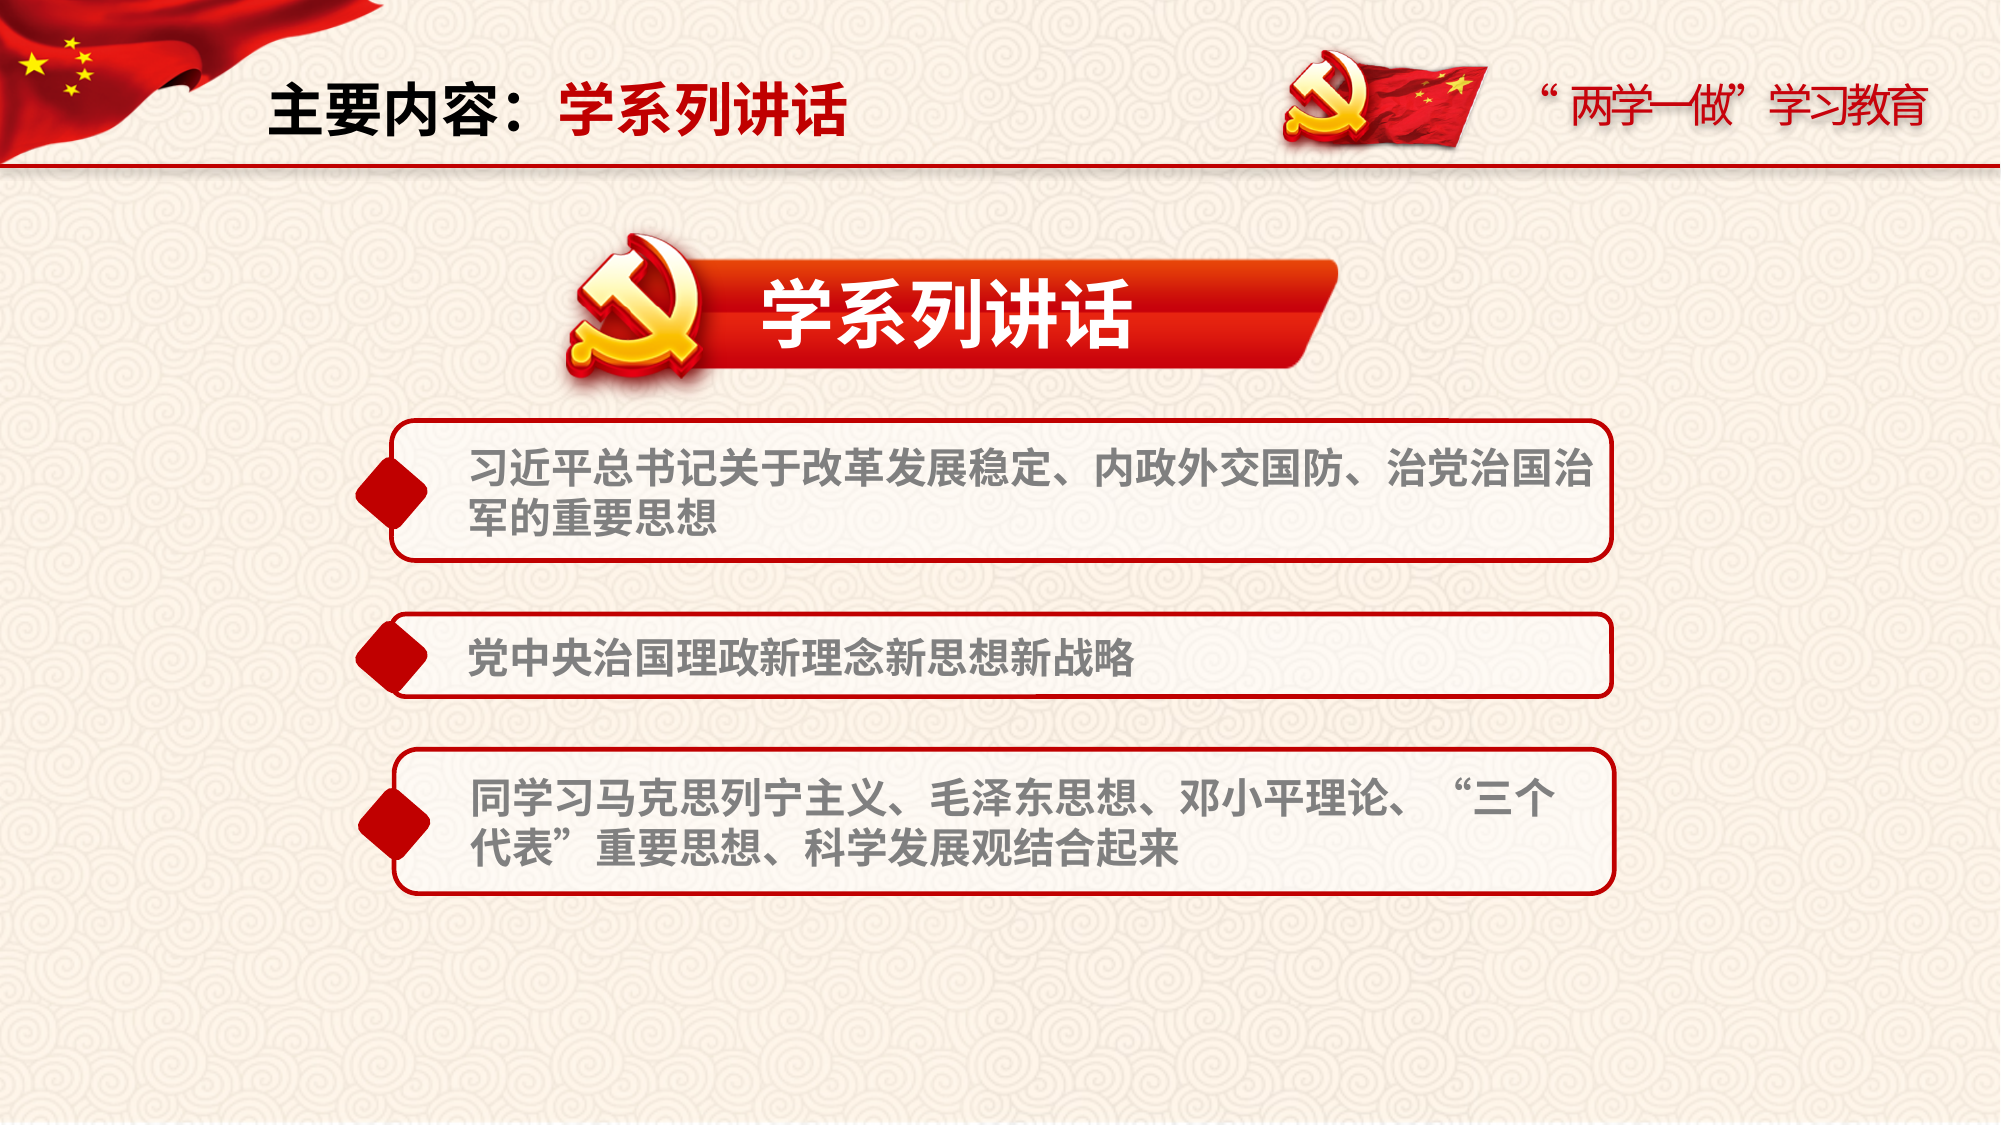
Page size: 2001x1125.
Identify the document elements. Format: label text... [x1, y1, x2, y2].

picture [0, 0, 2001, 1125]
text_box [393, 748, 1616, 895]
text_box 同学习马克思列宁主义、毛泽东思想、邓小平理论、“三个代表”重要思想、科学发展观结合起来 [455, 764, 1588, 880]
text_box [390, 419, 1611, 562]
text_box [357, 787, 432, 862]
text_box 习近平总书记关于改革发展稳定、内政外交国防、治党治国治军的重要思想 [452, 434, 1615, 550]
text_box [354, 620, 429, 695]
text_box [392, 613, 1613, 698]
text_box 党中央治国理政新理念新思想新战略 [453, 624, 1612, 690]
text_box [524, 207, 1347, 406]
text_box [354, 456, 429, 531]
list 主要内容：学系列讲话 [251, 73, 900, 144]
